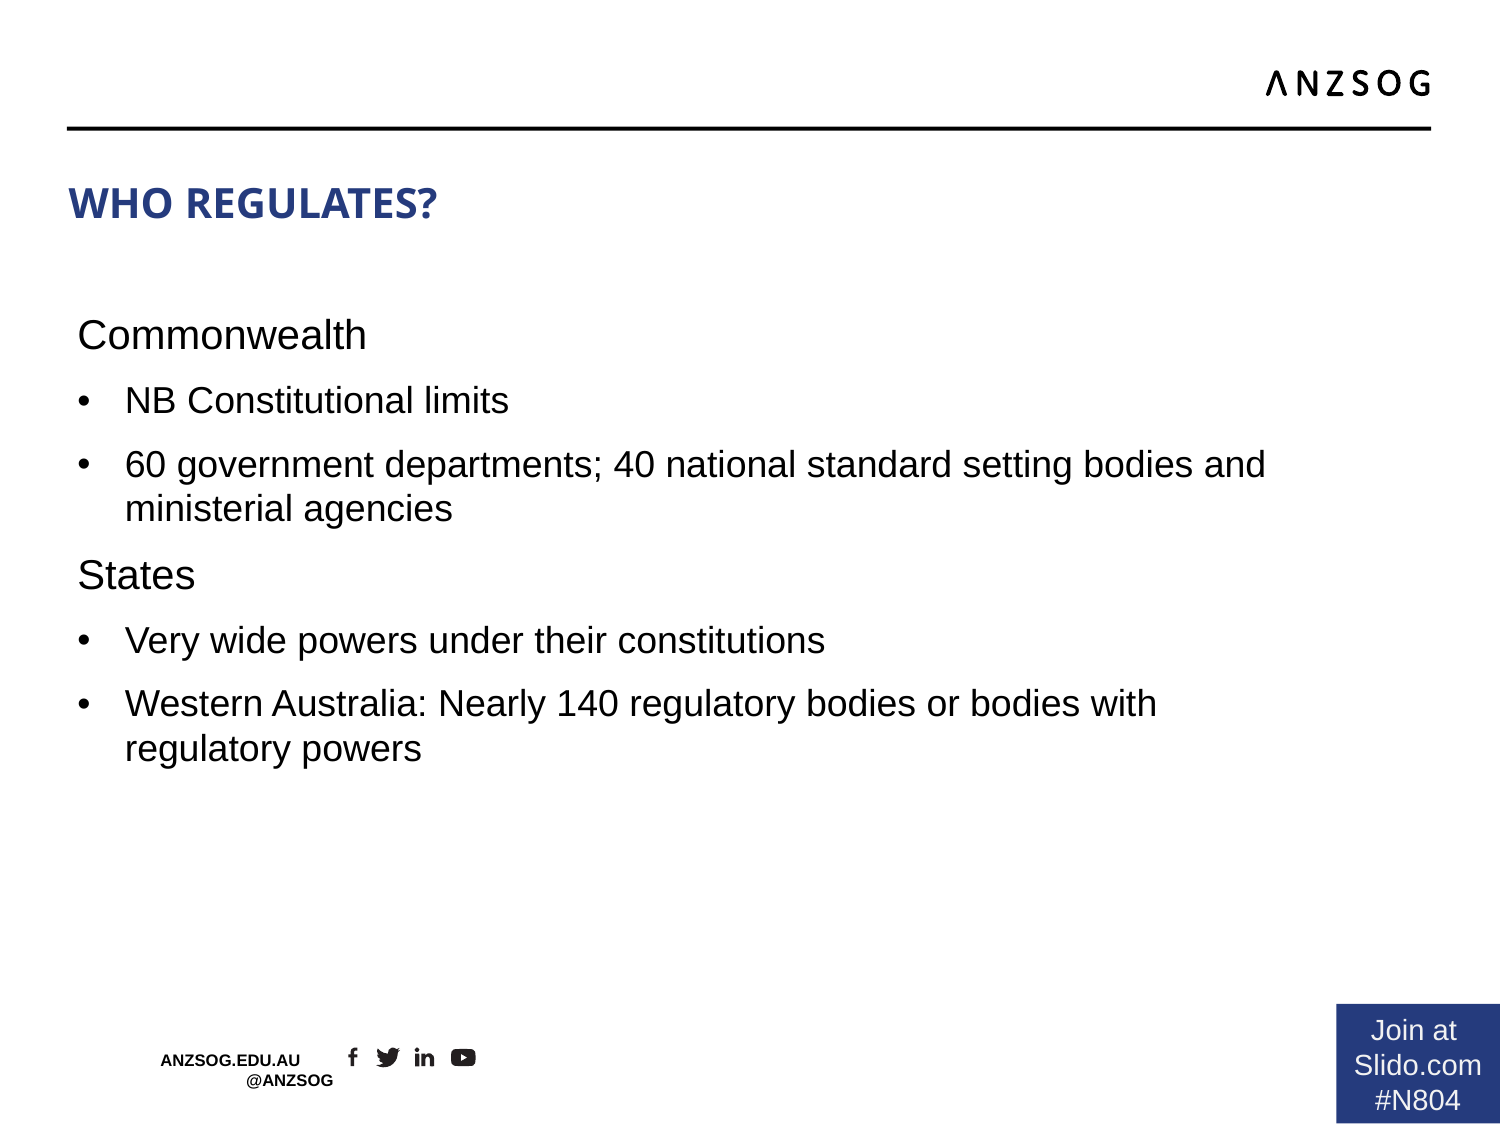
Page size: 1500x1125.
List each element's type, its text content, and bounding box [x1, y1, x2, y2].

title Who regulates? [53, 138, 1430, 236]
list Commonwealth NB Constitutional limits 60 government departments; 40 national standard setting bodies and ministerial agencies States Very wide powers under their constitutions Western Australia: Nearly 140 regulatory bodies or bodies with regulatory powers [62, 302, 1311, 938]
text_box Join at Slido.com #N804 [1336, 1003, 1500, 1124]
